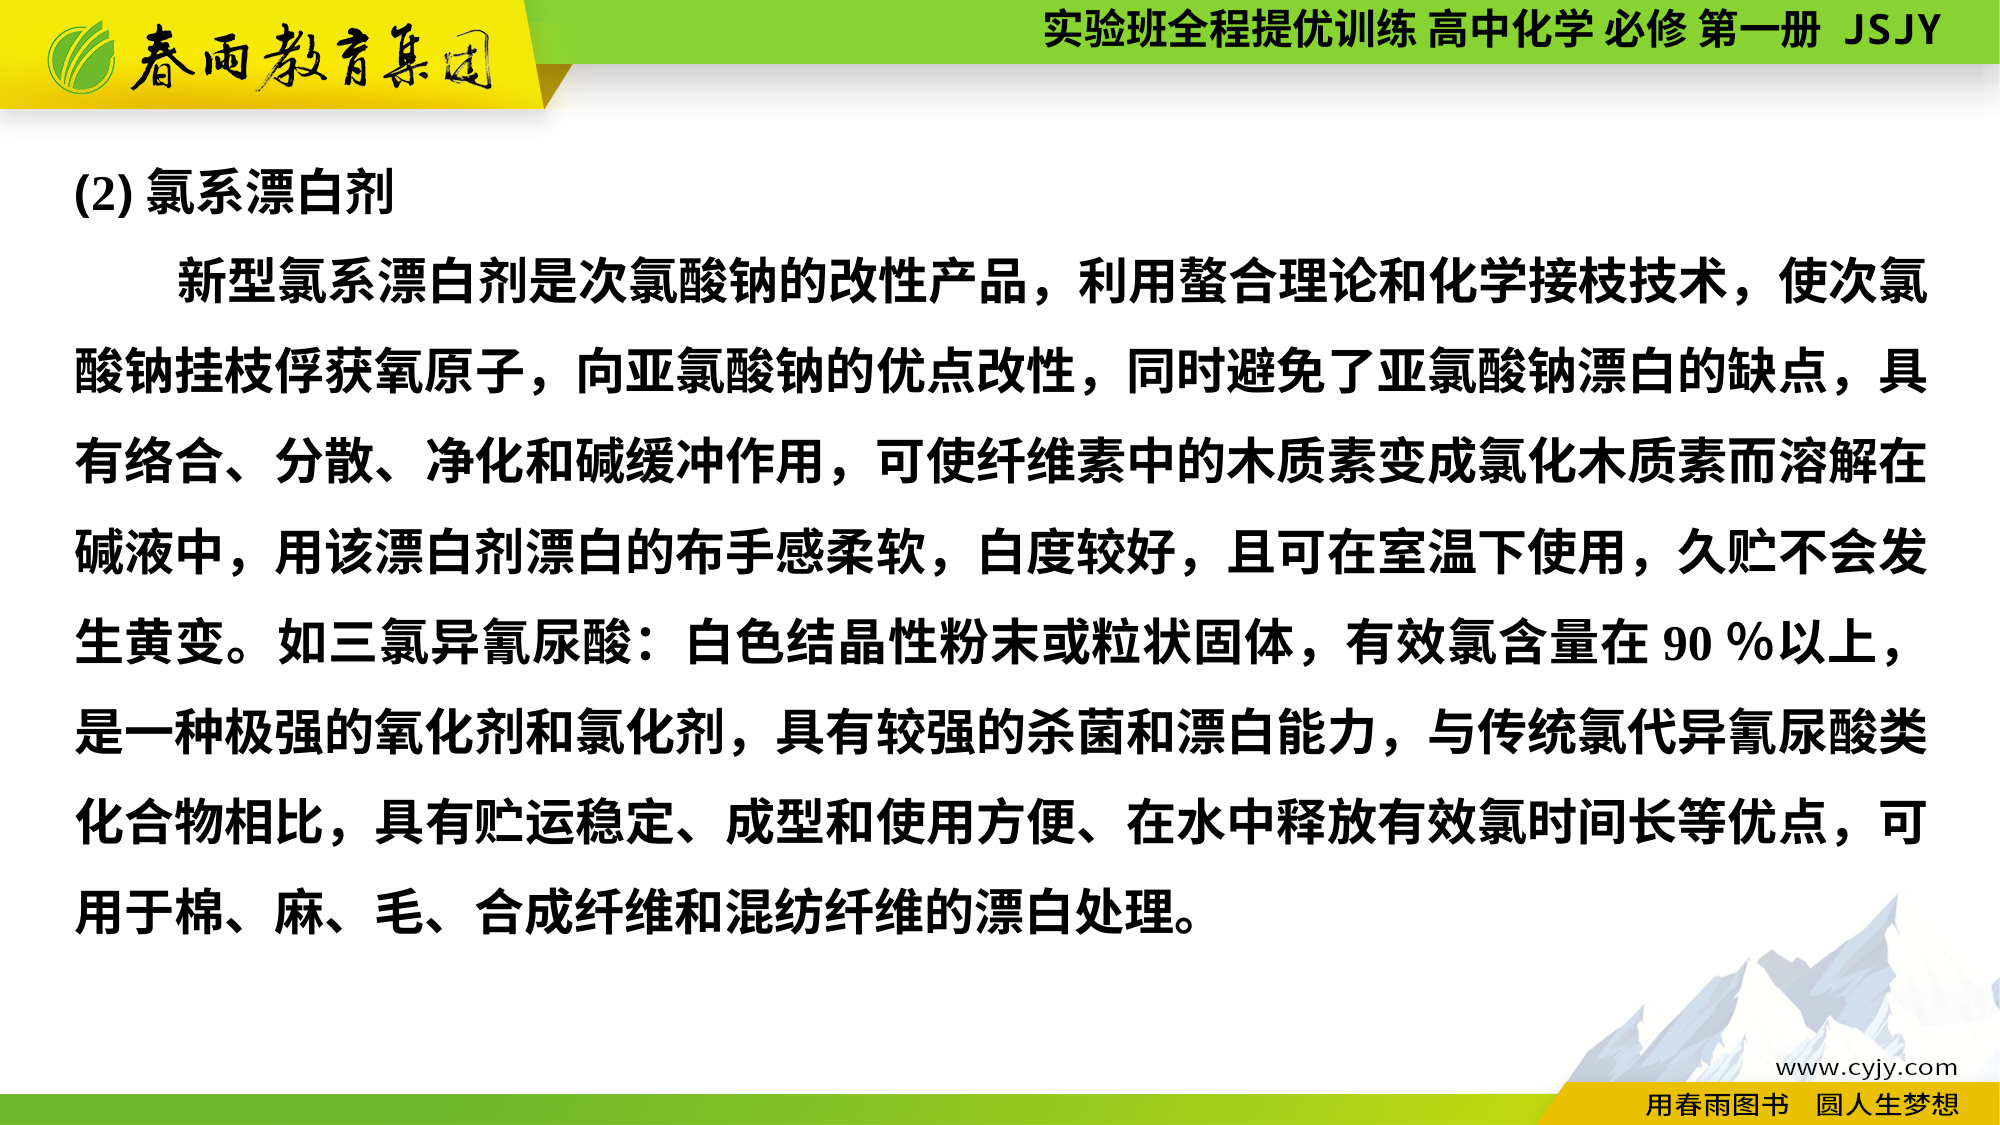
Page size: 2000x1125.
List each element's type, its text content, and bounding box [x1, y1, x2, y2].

list (2)氯系漂白剂 新型氯系漂白剂是次氯酸钠的改性产品，利用螯合理论和化学接枝技术，使次氯酸钠挂枝俘获氧原子，向亚氯酸钠的优点改性，同时避免了亚氯酸钠漂白的缺点，具有络合、分散、净化和碱缓冲作用，可使纤维素中的木质素变成氯化木质素而溶解在碱液中，用该漂白剂漂白的布手感柔软，白度较好，且可在室温下使用，久贮不会发生黄变。如三氯异氰尿酸：白色结晶性粉末或粒状固体，有效氯含量在90％以上，是一种极强的氧化剂和氯化剂，具有较强的杀菌和漂白能力，与传统氯代异氰尿酸类化合物相比，具有贮运稳定、成型和使用方便、在水中释放有效氯时间长等优点，可用于棉、麻、毛、合成纤维和混纺纤维的漂白处理。 [59, 122, 1944, 956]
picture [0, 0, 2000, 1125]
